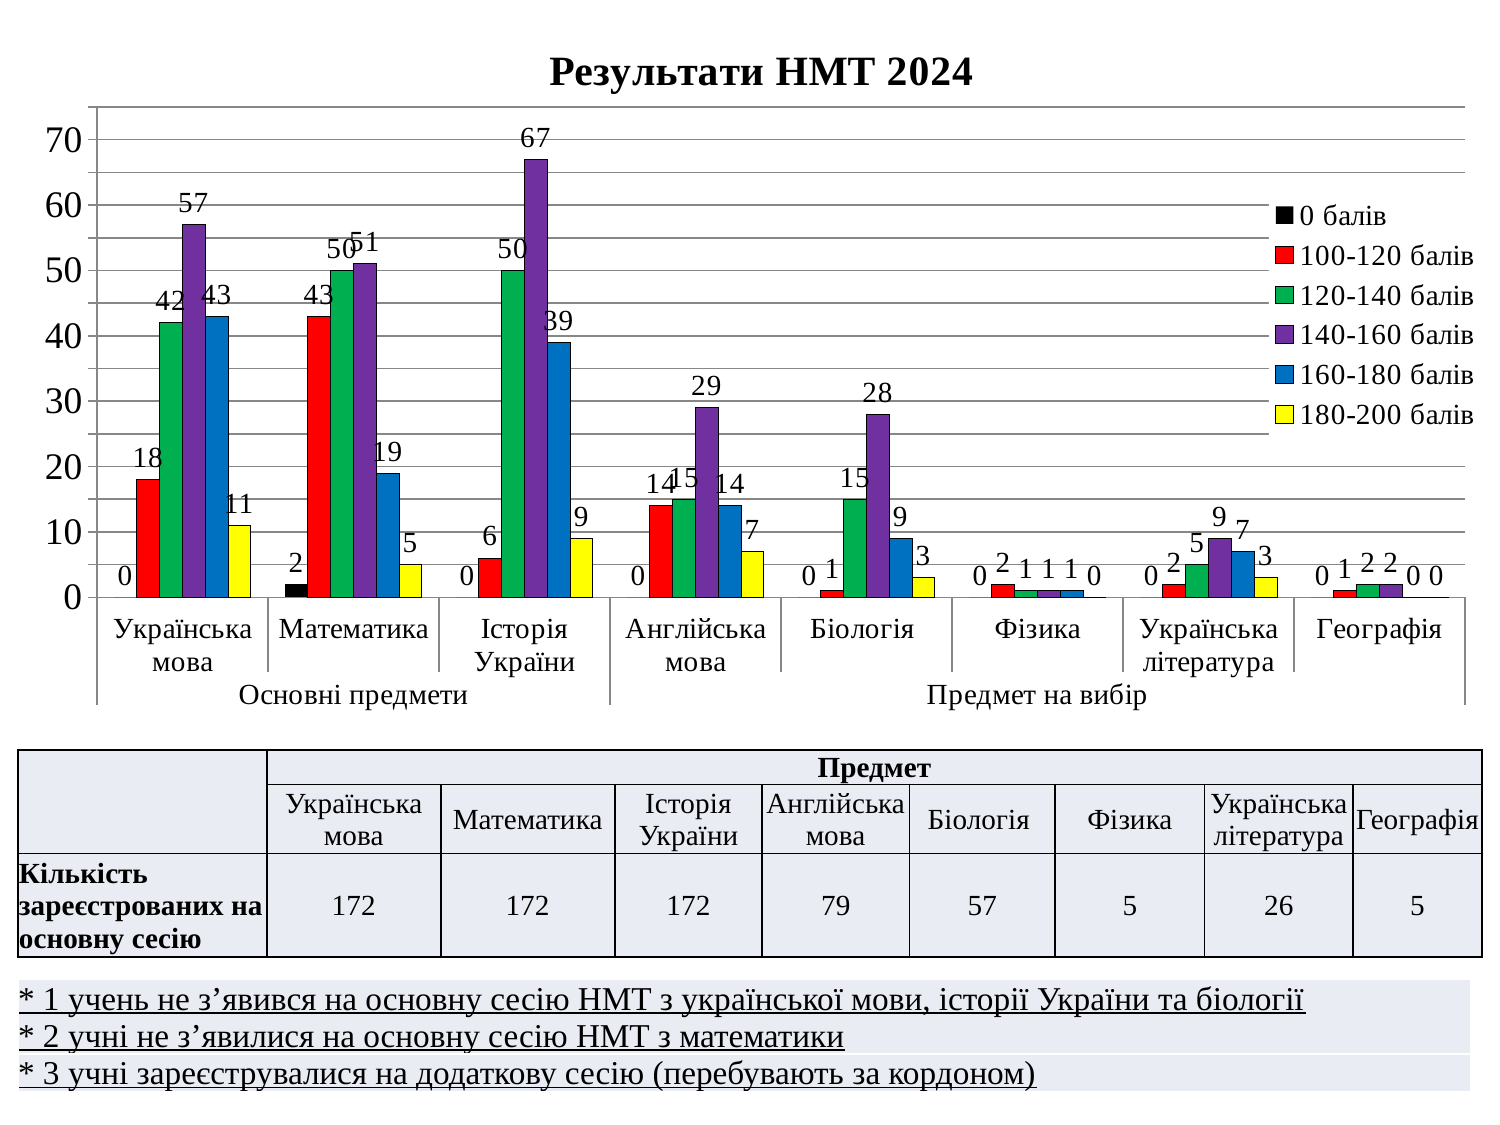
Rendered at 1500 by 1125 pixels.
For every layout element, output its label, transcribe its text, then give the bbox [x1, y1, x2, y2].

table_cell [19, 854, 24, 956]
table_header * 1 учень не з’явився на основну сесію НМТ з української мови, історії України та біології * 2 учні не з’явилися на основну сесію НМТ з математики [19, 980, 1470, 1053]
table_header [19, 751, 24, 853]
chart [29, 6, 1495, 1000]
table_cell * 3 учні зареєструвалися на додаткову сесію (перебувають за кордоном) [19, 1055, 1470, 1091]
